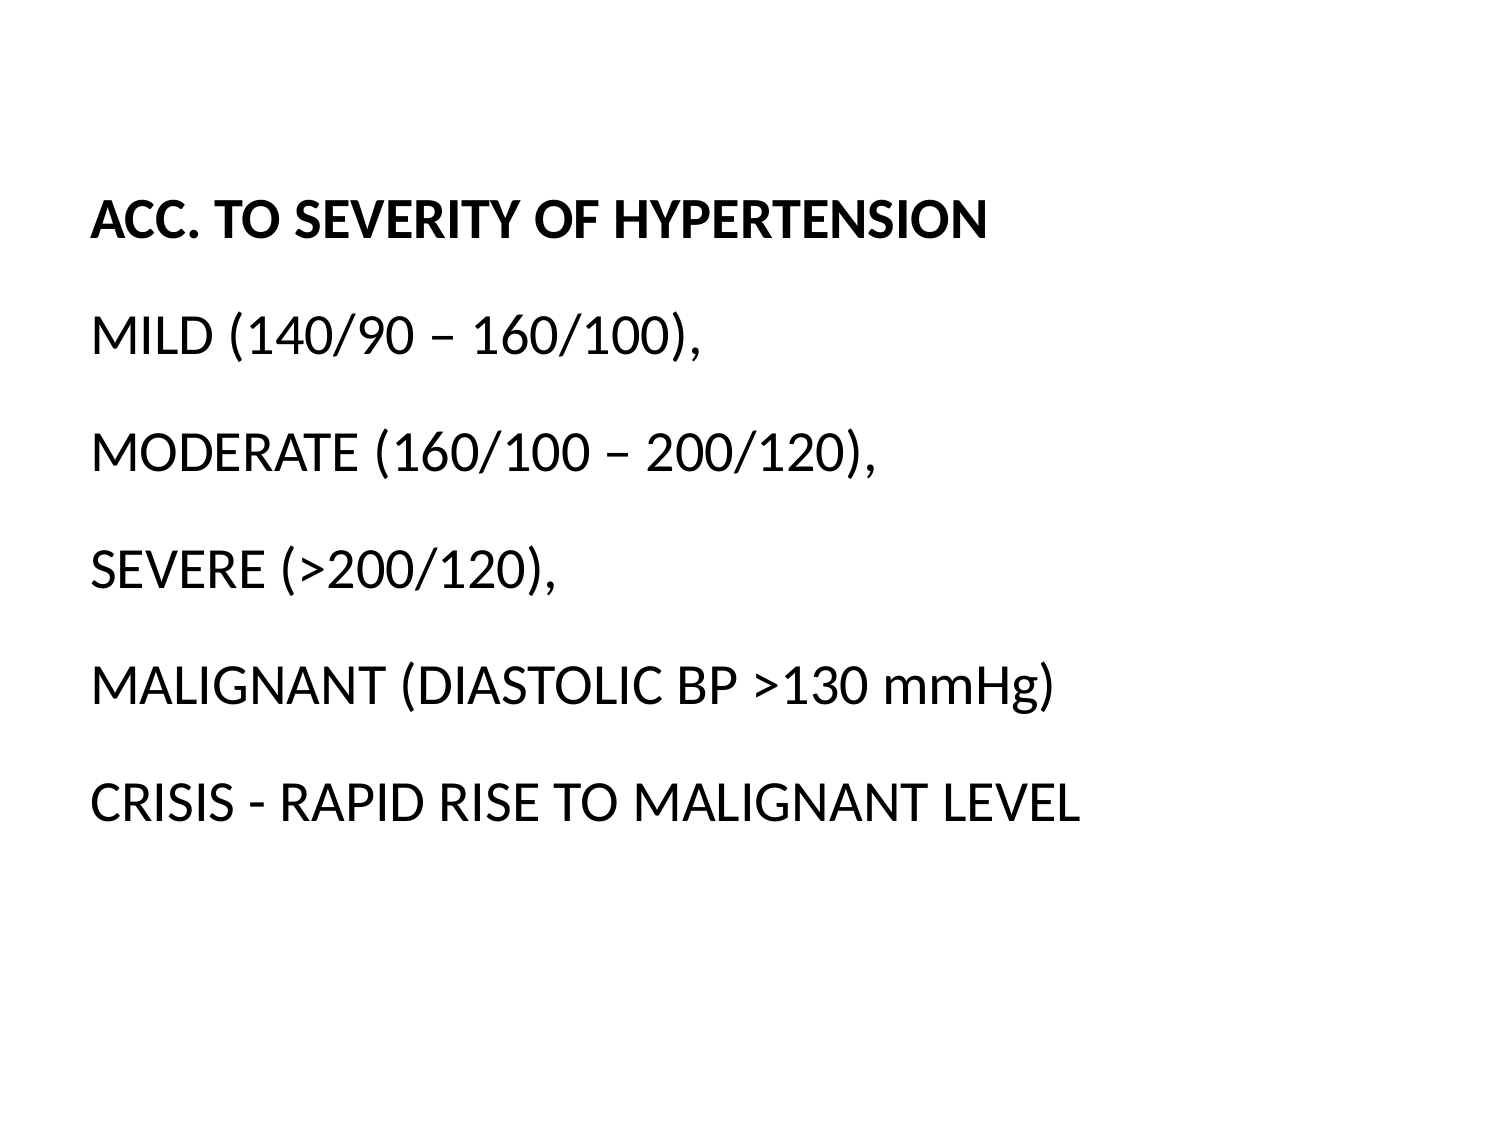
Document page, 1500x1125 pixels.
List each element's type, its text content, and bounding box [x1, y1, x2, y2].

list ACC. TO SEVERITY OF HYPERTENSION MILD (140/90 – 160/100), MODERATE (160/100 – 200/120), SEVERE (>200/120), MALIGNANT (DIASTOLIC BP >130 mmHg) CRISIS - RAPID RISE TO MALIGNANT LEVEL [75, 137, 1425, 880]
